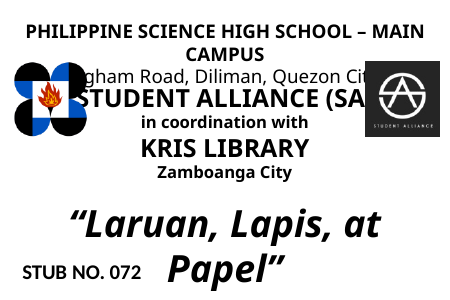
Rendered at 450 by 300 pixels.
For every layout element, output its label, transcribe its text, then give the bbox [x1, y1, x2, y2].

text_box STUDENT ALLIANCE (SA) in coordination with KRIS LIBRARY Zamboanga City [0, 74, 450, 190]
picture [364, 60, 441, 137]
text_box STUB NO. 072 [7, 251, 213, 292]
text_box PHILIPPINE SCIENCE HIGH SCHOOL – MAIN CAMPUS Agham Road, Diliman, Quezon City [0, 12, 450, 74]
picture [12, 60, 88, 137]
text_box “Laruan, Lapis, at Papel” [0, 192, 450, 298]
